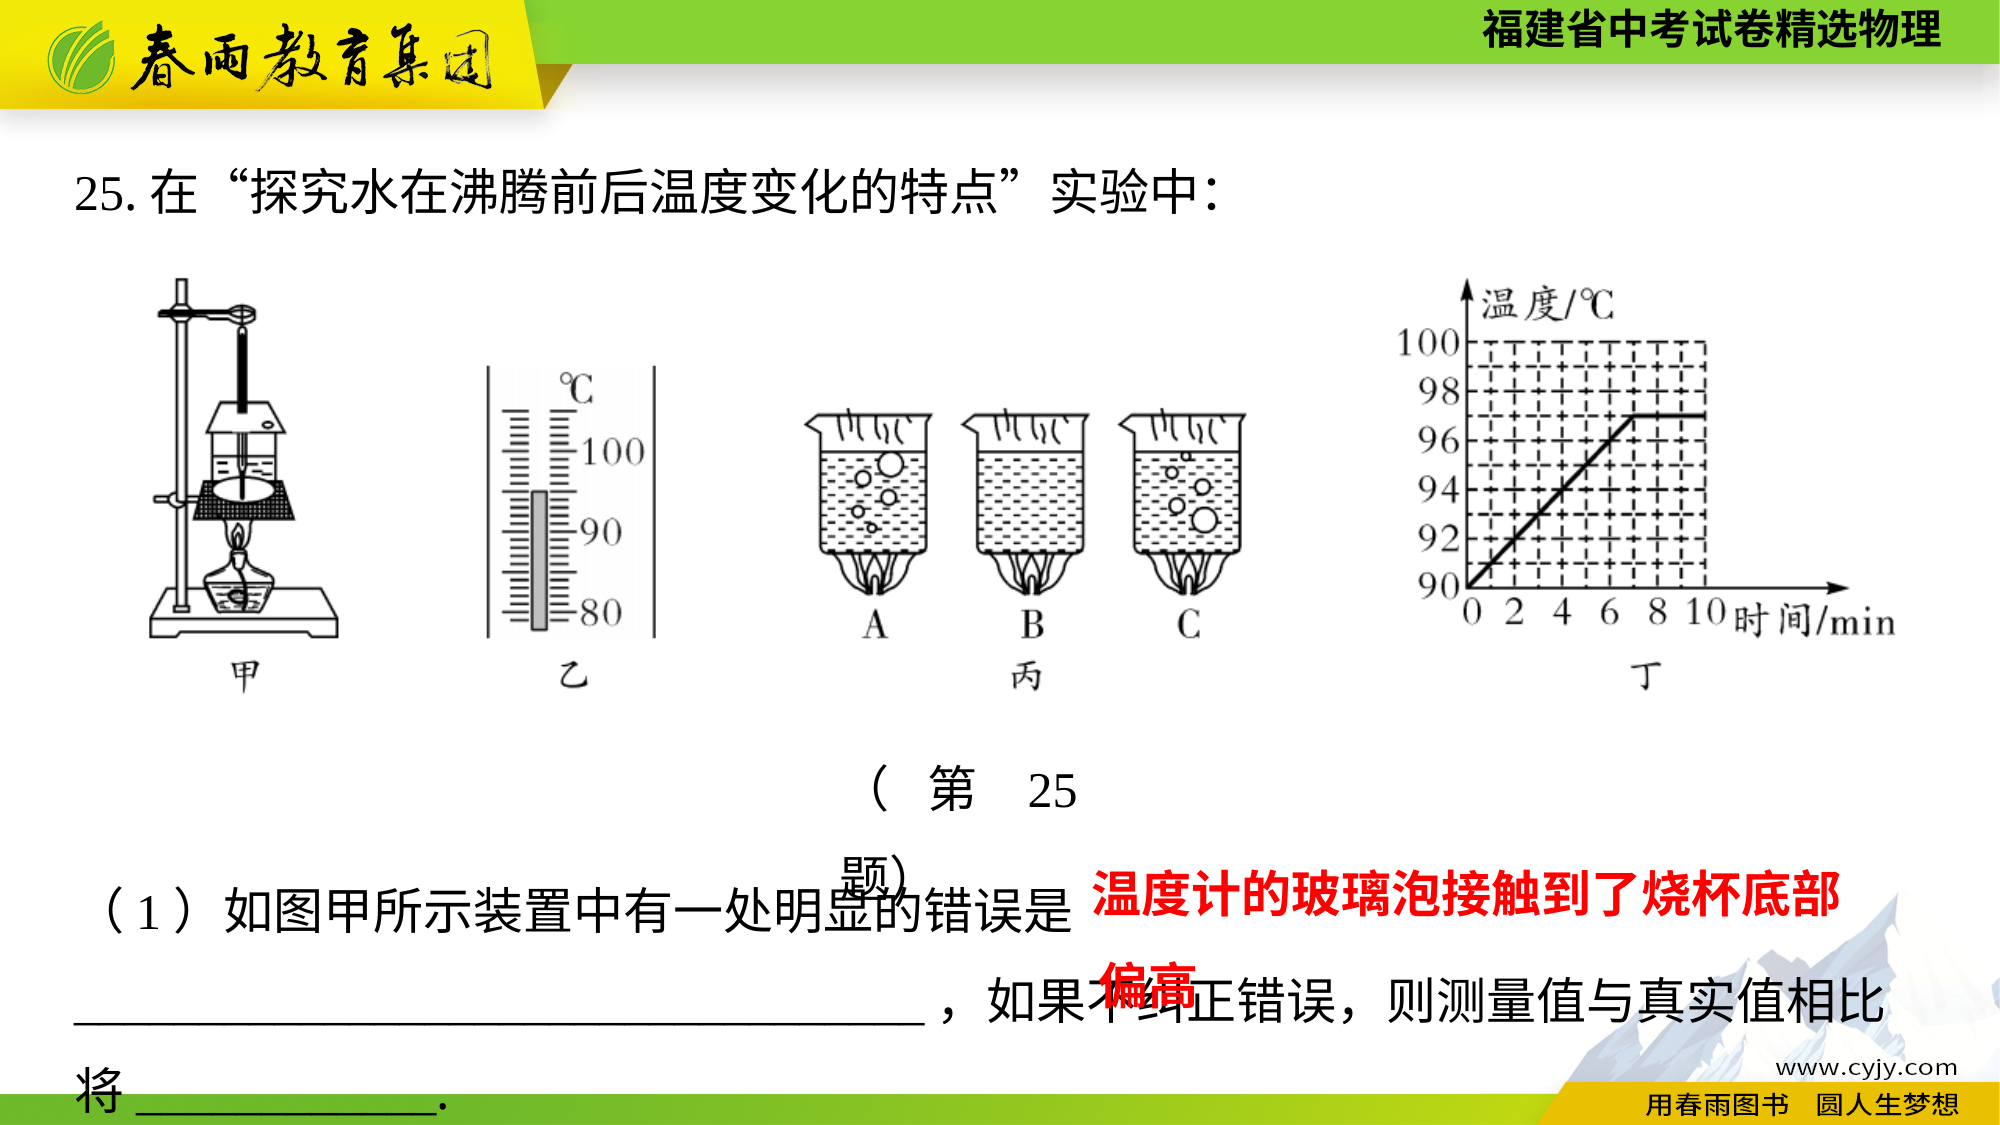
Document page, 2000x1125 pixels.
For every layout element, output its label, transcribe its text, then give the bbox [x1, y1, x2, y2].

text_box 偏高 [1083, 947, 1264, 1023]
text_box （第25题） [824, 723, 1105, 825]
picture [0, 0, 2000, 1125]
list 25.在“探究水在沸腾前后温度变化的特点”实验中： （1）如图甲所示装置中有一处明显的错误是__________________________________，如果不纠正错误，则测量值与真实值相比将____________. [59, 122, 1944, 1047]
text_box 温度计的玻璃泡接触到了烧杯底部 [1076, 854, 1857, 930]
